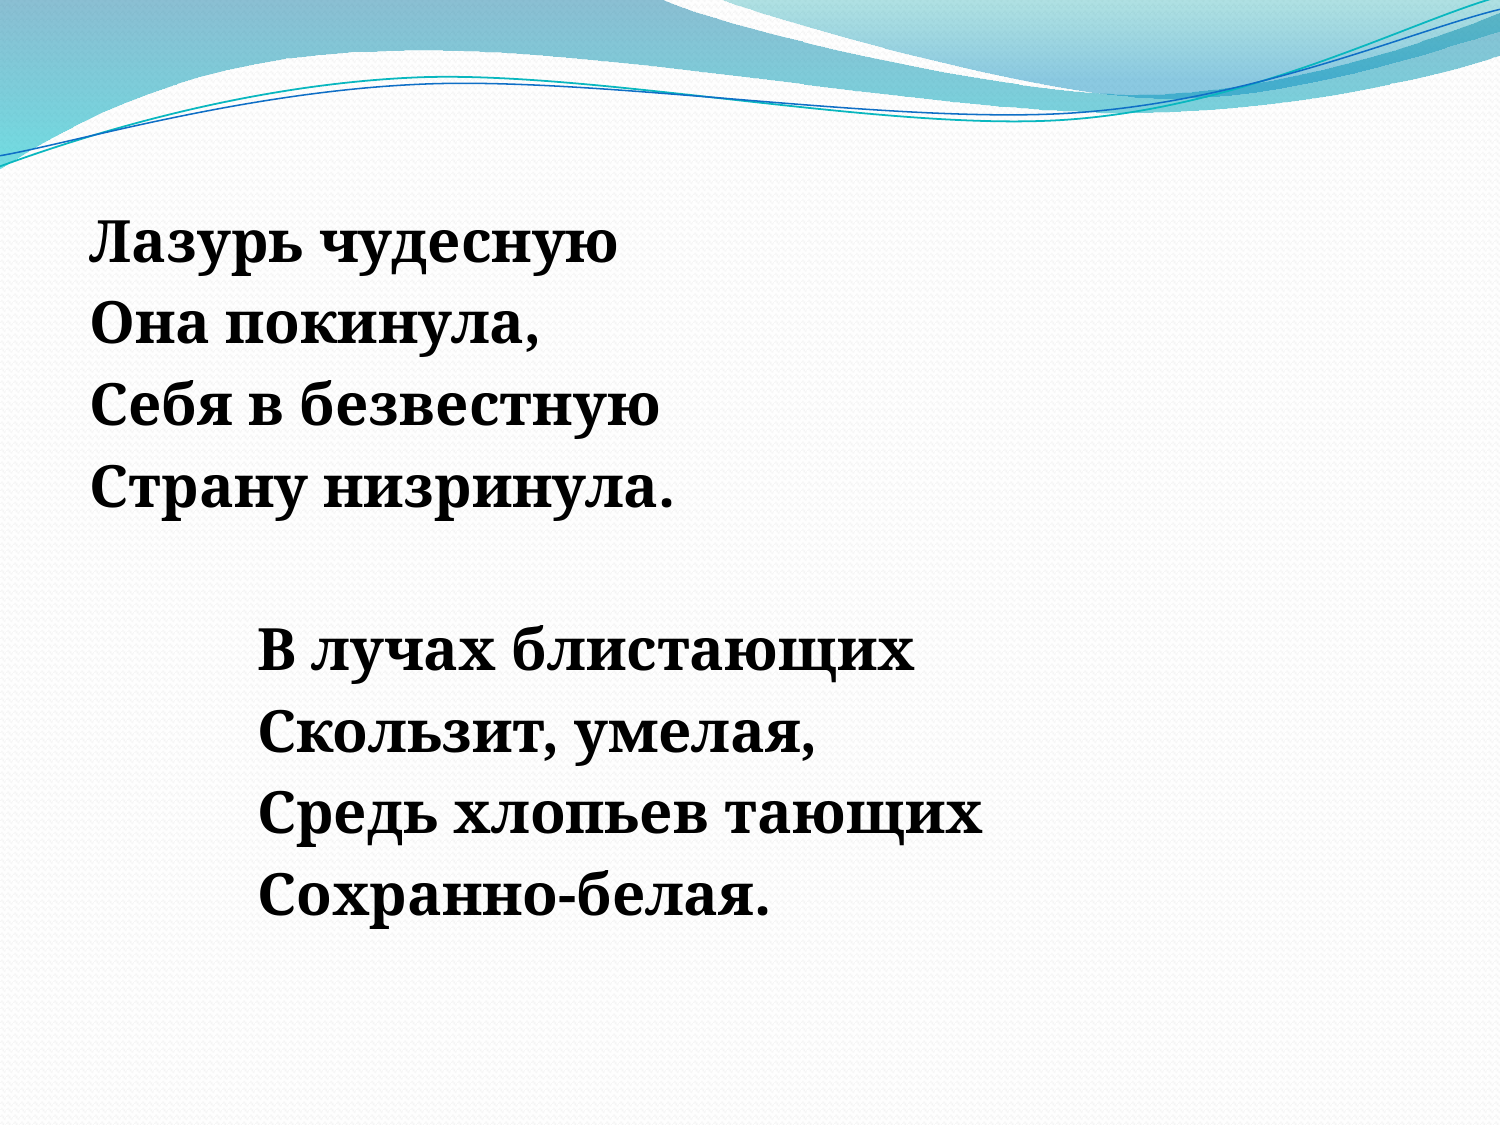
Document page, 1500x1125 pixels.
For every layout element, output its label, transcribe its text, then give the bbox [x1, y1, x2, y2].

list Лазурь чудесную Она покинула, Себя в безвестную Страну низринула. В лучах блистающих Скользит, умелая, Средь хлопьев тающих Сохранно-белая. [75, 196, 1425, 1083]
